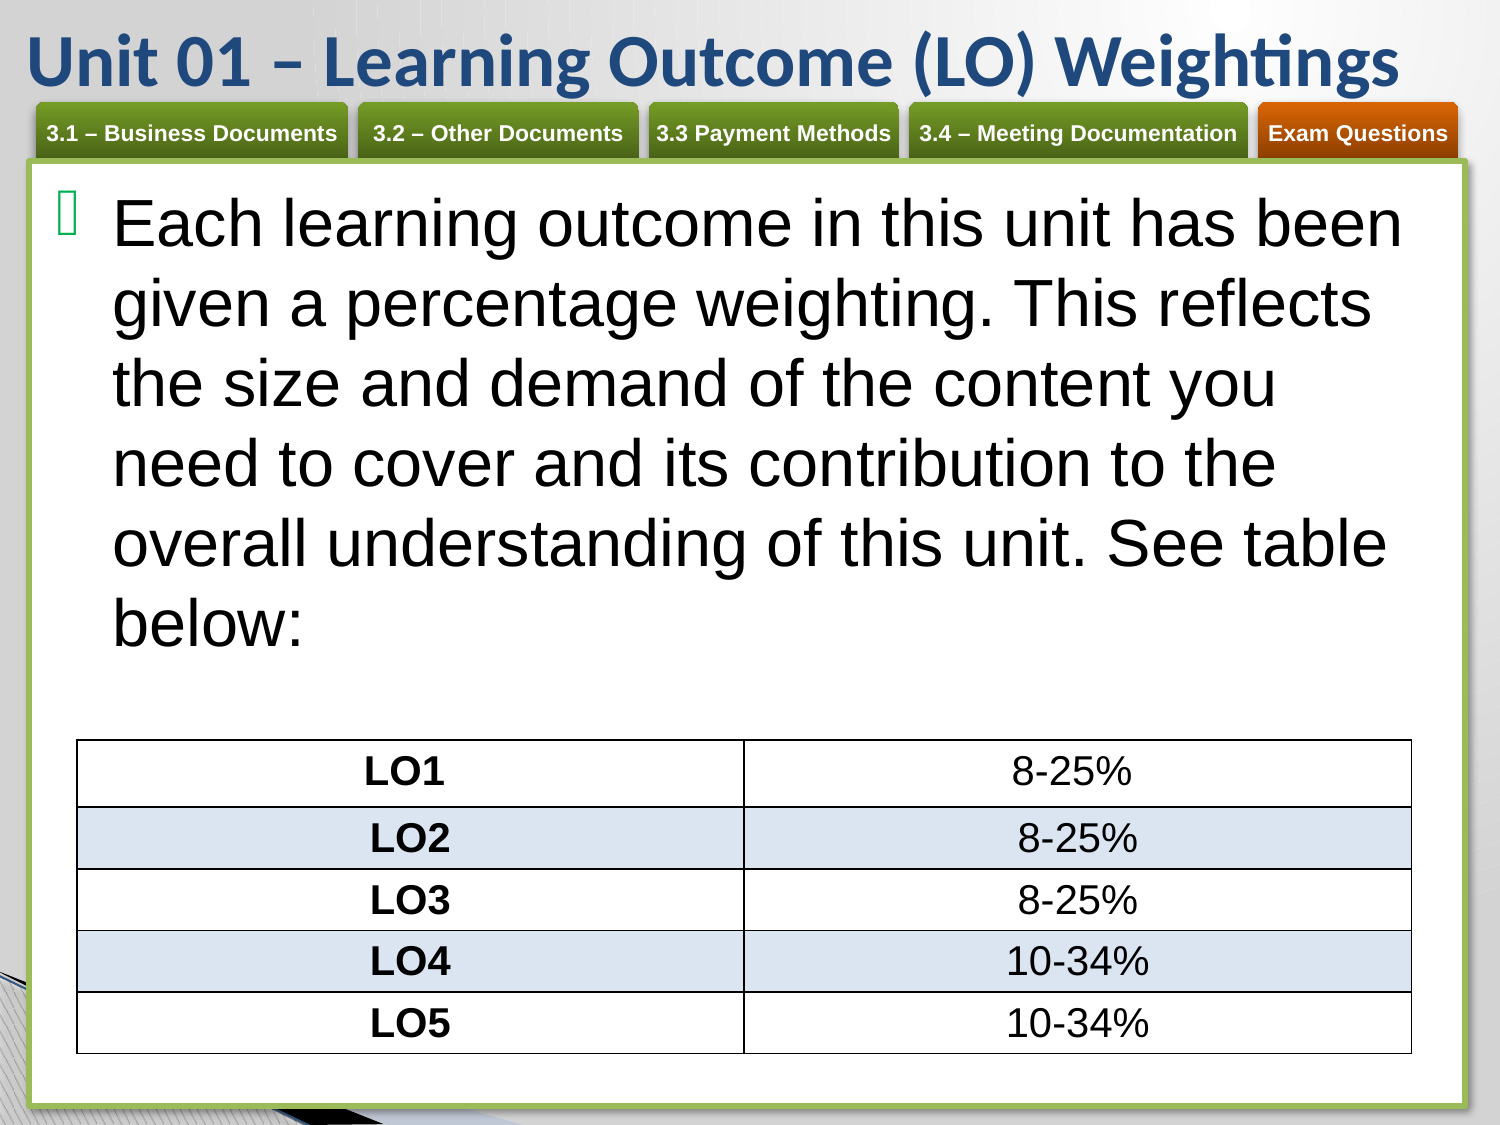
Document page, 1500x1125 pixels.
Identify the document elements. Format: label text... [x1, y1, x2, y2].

table_cell LO3 [78, 870, 743, 930]
table_cell 8-25% [745, 808, 1411, 868]
picture [281, 1114, 303, 1125]
table_header LO1 [78, 741, 743, 806]
table_cell 10-34% [745, 993, 1411, 1053]
title Unit 01 – Learning Outcome (LO) Weightings [11, 11, 1465, 102]
table_cell 8-25% [745, 870, 1411, 930]
text_box Each learning outcome in this unit has been given a percentage weighting. This reflects the size and demand of the content you need to cover and its contribution to the overall understanding of this unit. See table below: [41, 172, 1447, 668]
table_cell 10-34% [745, 931, 1411, 991]
table_cell LO2 [78, 808, 743, 868]
table_cell LO5 [78, 993, 743, 1053]
table_cell LO4 [78, 931, 743, 991]
table_header 8-25% [745, 741, 1411, 806]
